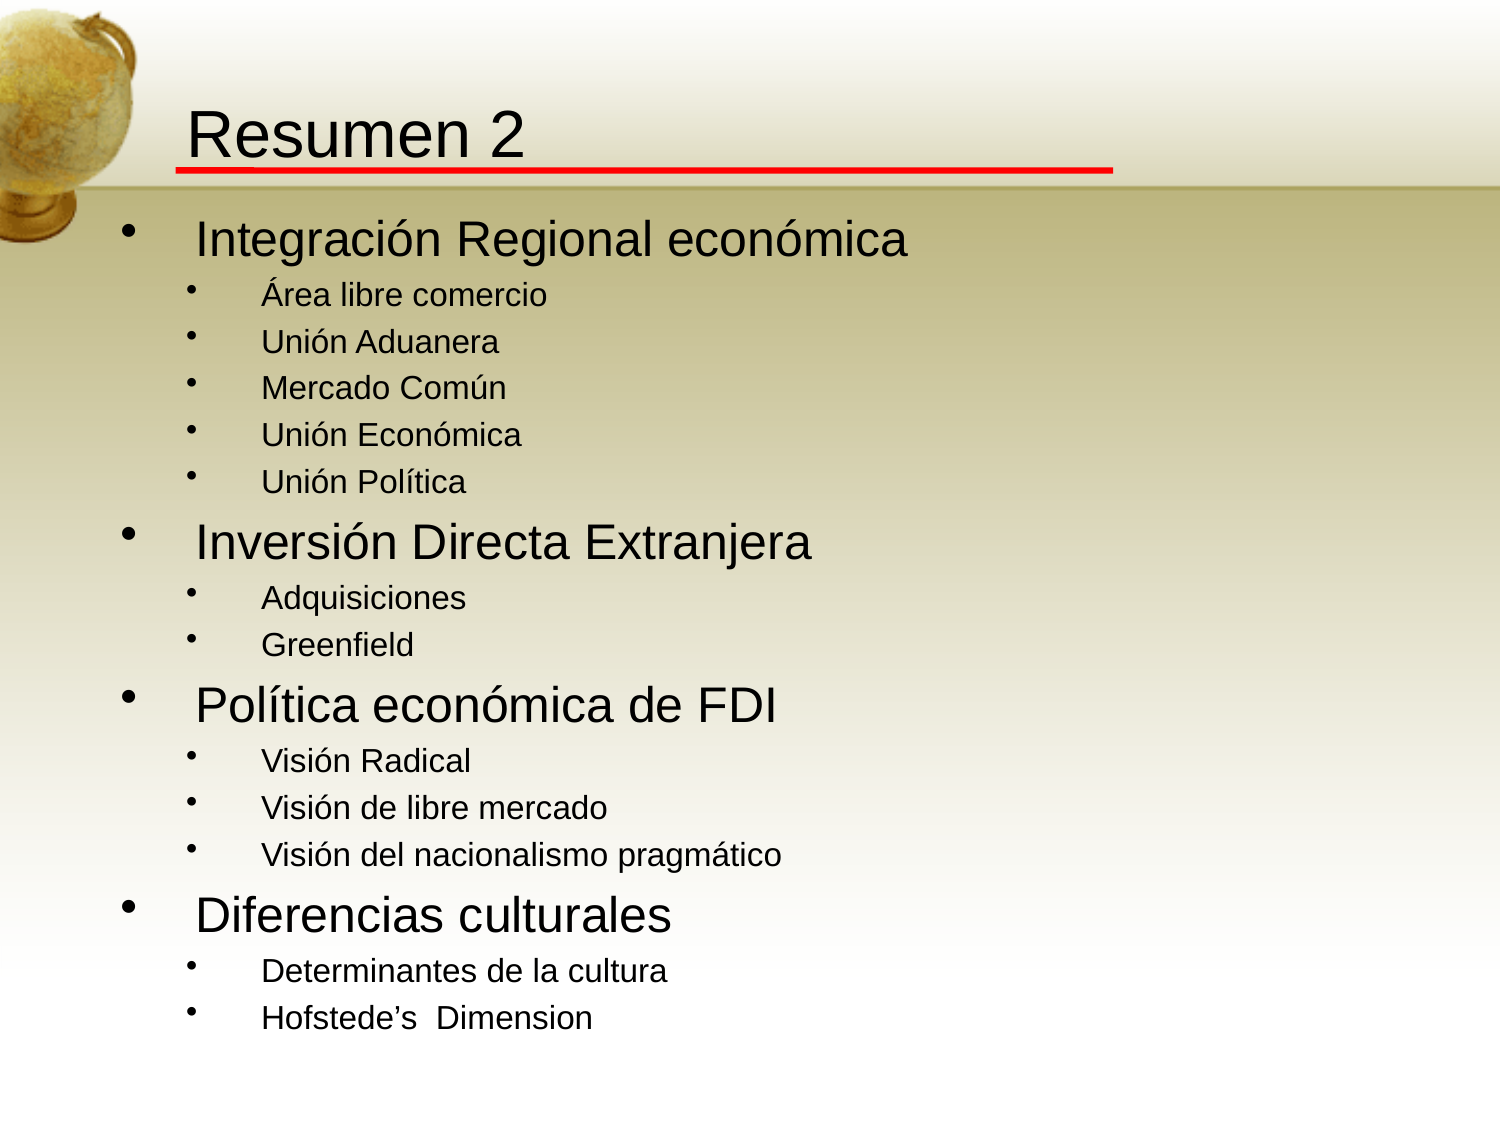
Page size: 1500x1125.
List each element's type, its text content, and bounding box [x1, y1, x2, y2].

title Resumen 2 [170, 36, 1436, 179]
picture [0, 0, 1500, 1125]
list Integración Regional económica Área libre comercio Unión Aduanera Mercado Común Unión Económica Unión Política Inversión Directa Extranjera Adquisiciones Greenfield Política económica de FDI Visión Radical Visión de libre mercado Visión del nacionalismo pragmático Diferencias culturales Determinantes de la cultura Hofstede’s Dimension [105, 198, 1454, 1067]
